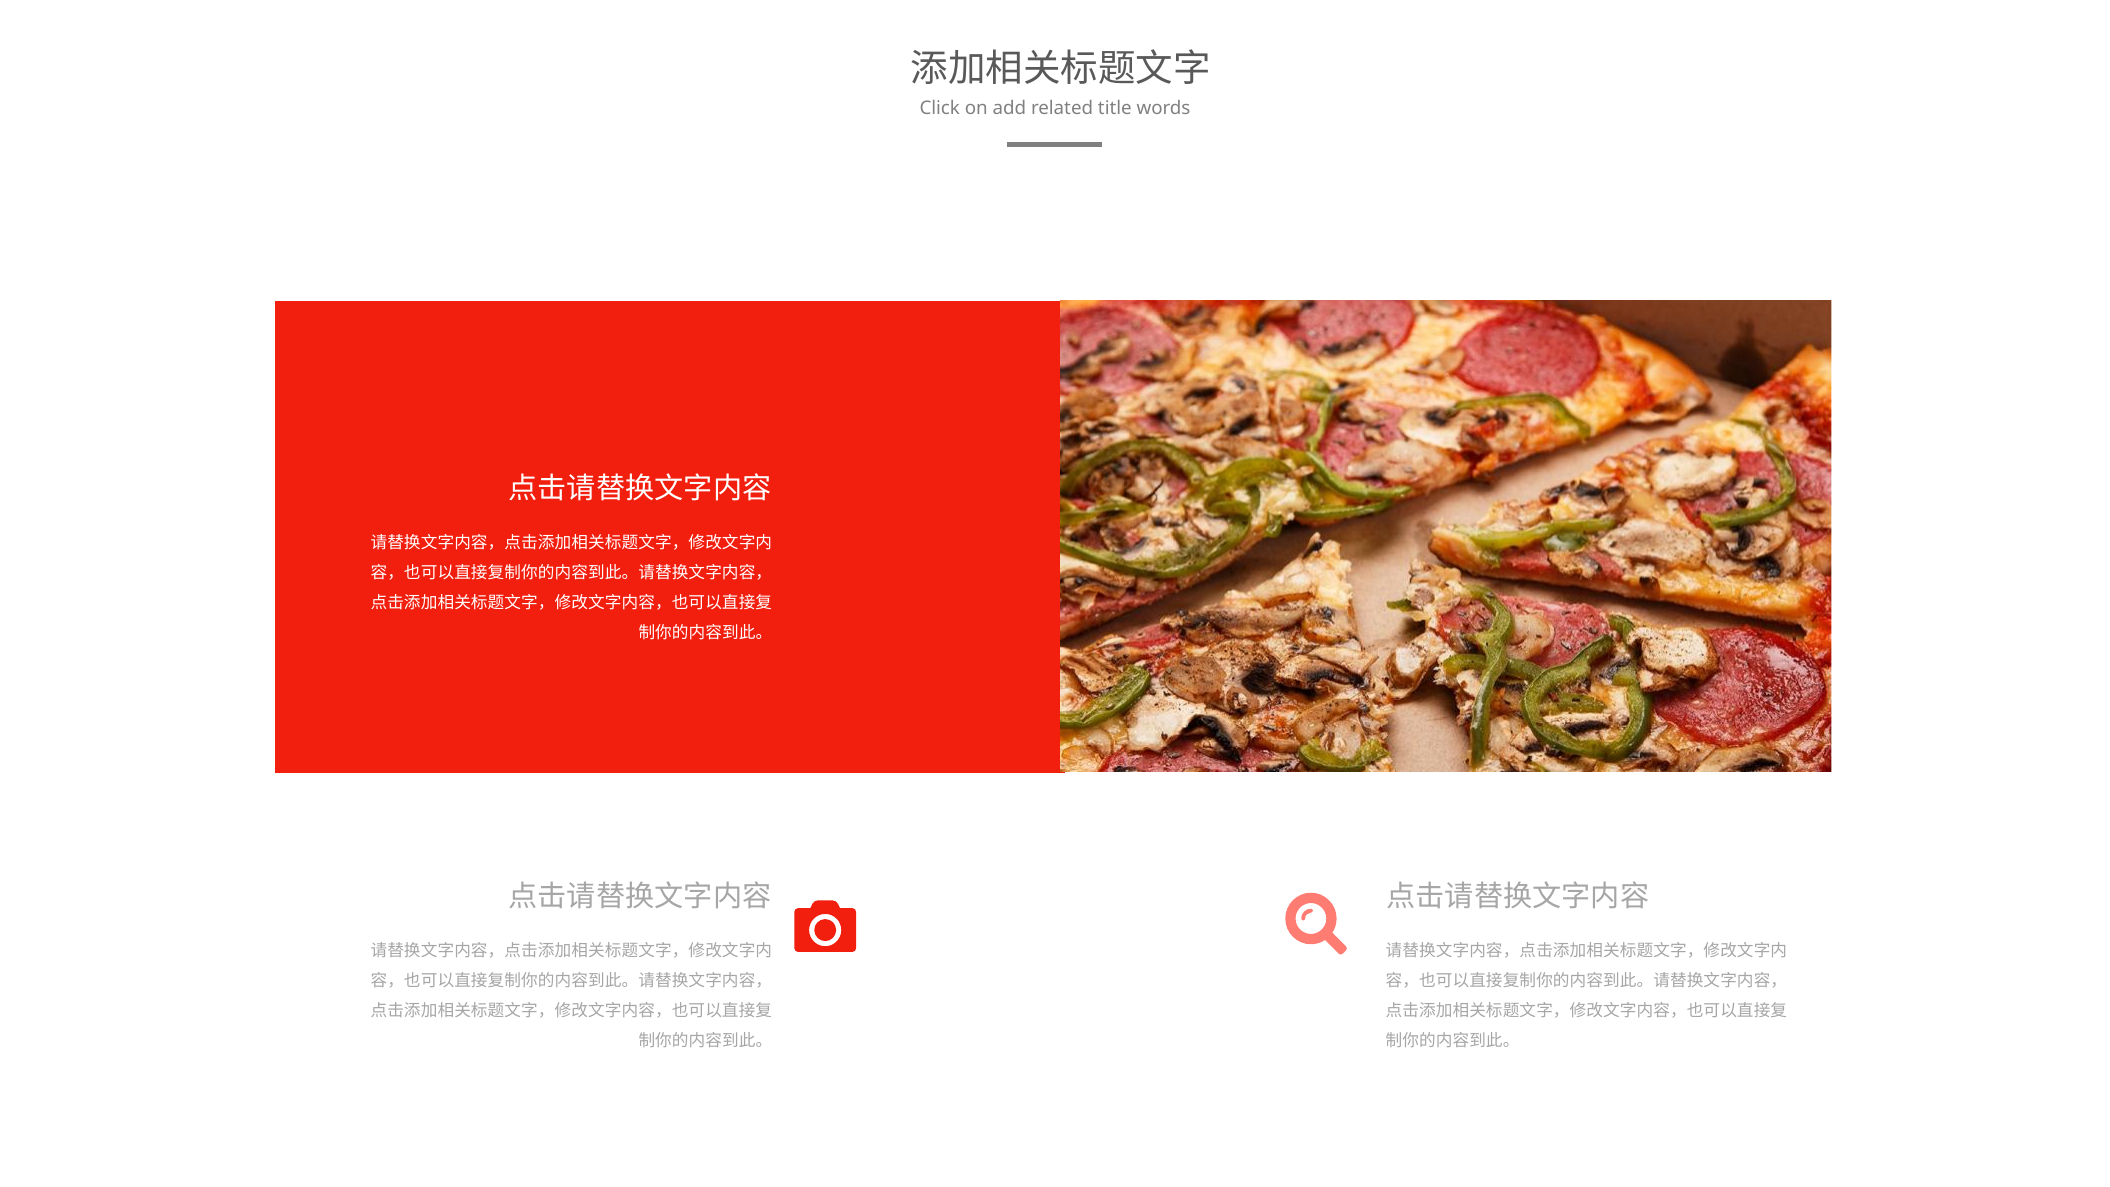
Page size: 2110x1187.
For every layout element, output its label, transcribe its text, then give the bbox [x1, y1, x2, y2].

text_box 点击请替换文字内容 [491, 869, 788, 921]
text_box [1060, 300, 1832, 772]
text_box [274, 300, 1065, 773]
text_box 请替换文字内容，点击添加相关标题文字，修改文字内容，也可以直接复制你的内容到此。请替换文字内容，点击添加相关标题文字，修改文字内容，也可以直接复制你的内容到此。 [344, 921, 789, 1058]
text_box 请替换文字内容，点击添加相关标题文字，修改文字内容，也可以直接复制你的内容到此。请替换文字内容，点击添加相关标题文字，修改文字内容，也可以直接复制你的内容到此。 [344, 514, 789, 651]
text_box [1285, 892, 1347, 955]
text_box [794, 900, 857, 952]
text_box Click on add related title words [877, 89, 1232, 124]
text_box 添加相关标题文字 [877, 37, 1245, 95]
text_box 点击请替换文字内容 [491, 461, 788, 513]
text_box 点击请替换文字内容 [1370, 869, 1667, 921]
text_box 请替换文字内容，点击添加相关标题文字，修改文字内容，也可以直接复制你的内容到此。请替换文字内容，点击添加相关标题文字，修改文字内容，也可以直接复制你的内容到此。 [1369, 921, 1814, 1058]
